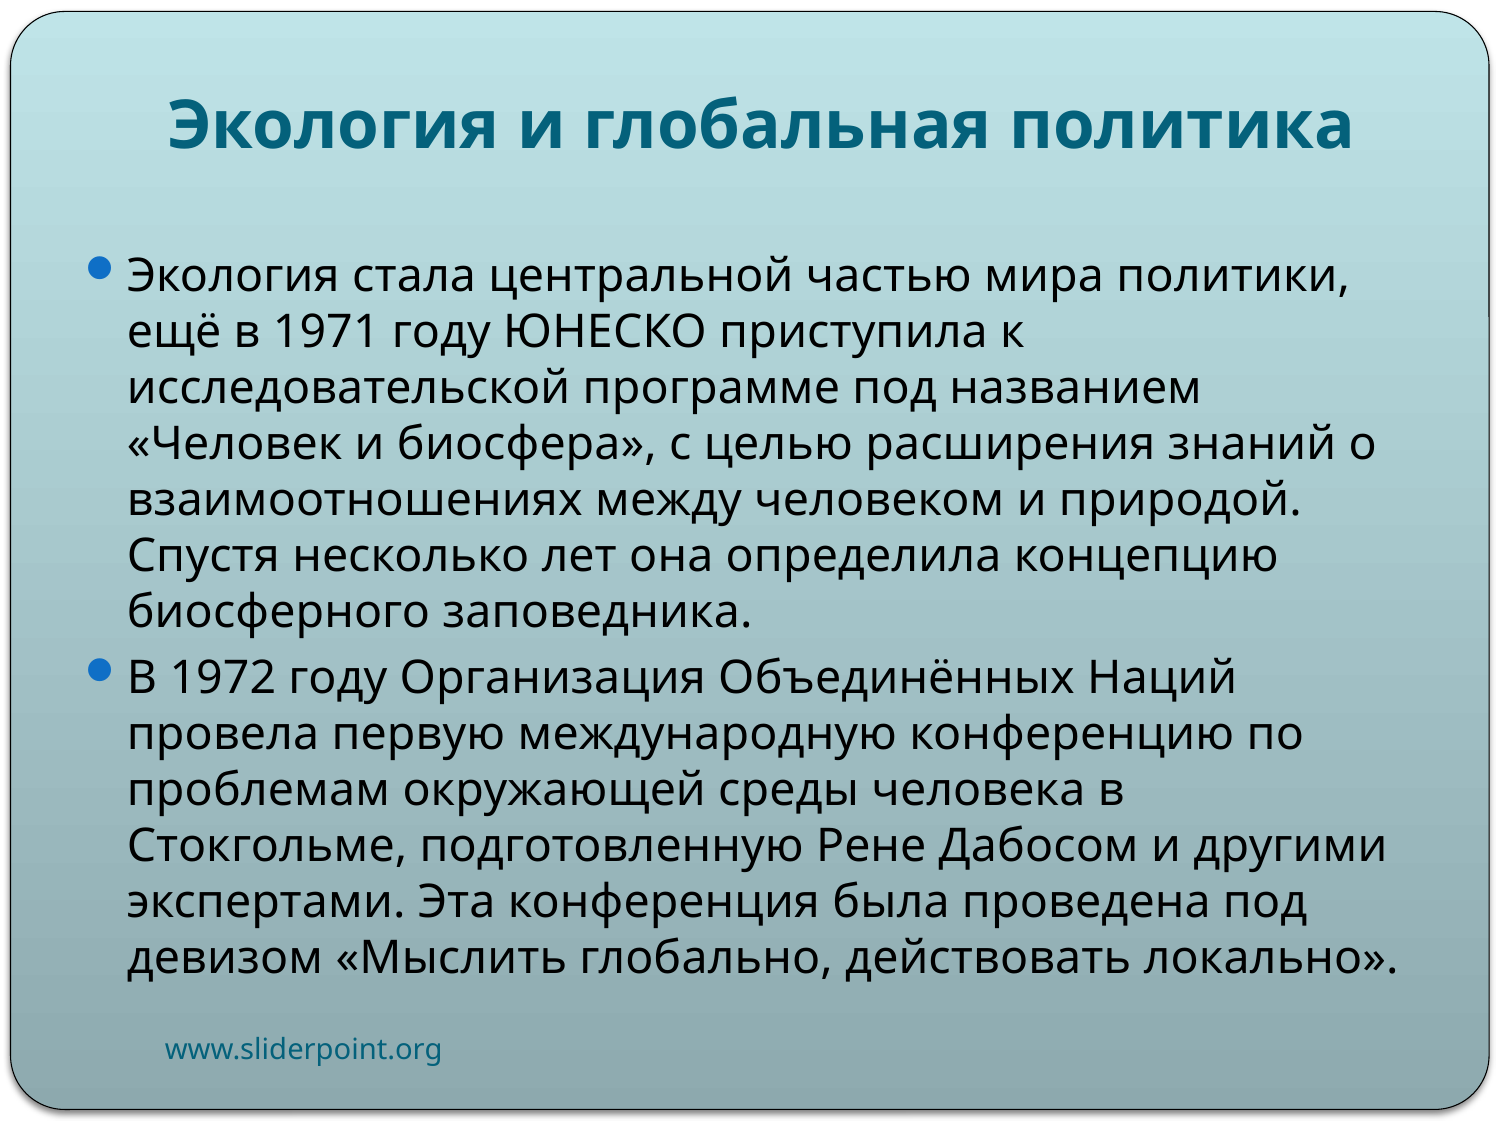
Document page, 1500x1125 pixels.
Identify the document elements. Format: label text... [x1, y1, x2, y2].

list Экология стала центральной частью мира политики, ещё в 1971 году ЮНЕСКО приступила к исследовательской программе под названием «Человек и биосфера», с целью расширения знаний о взаимоотношениях между человеком и природой. Спустя несколько лет она определила концепцию биосферного заповедника. В 1972 году Организация Объединённых Наций провела первую международную конференцию по проблемам окружающей среды человека в Стокгольме, подготовленную Рене Дабосом и другими экспертами. Эта конференция была проведена под девизом «Мыслить глобально, действовать локально». [70, 237, 1425, 1055]
title Экология и глобальная политика [152, 70, 1428, 258]
footer www.sliderpoint.org [150, 1012, 800, 1088]
